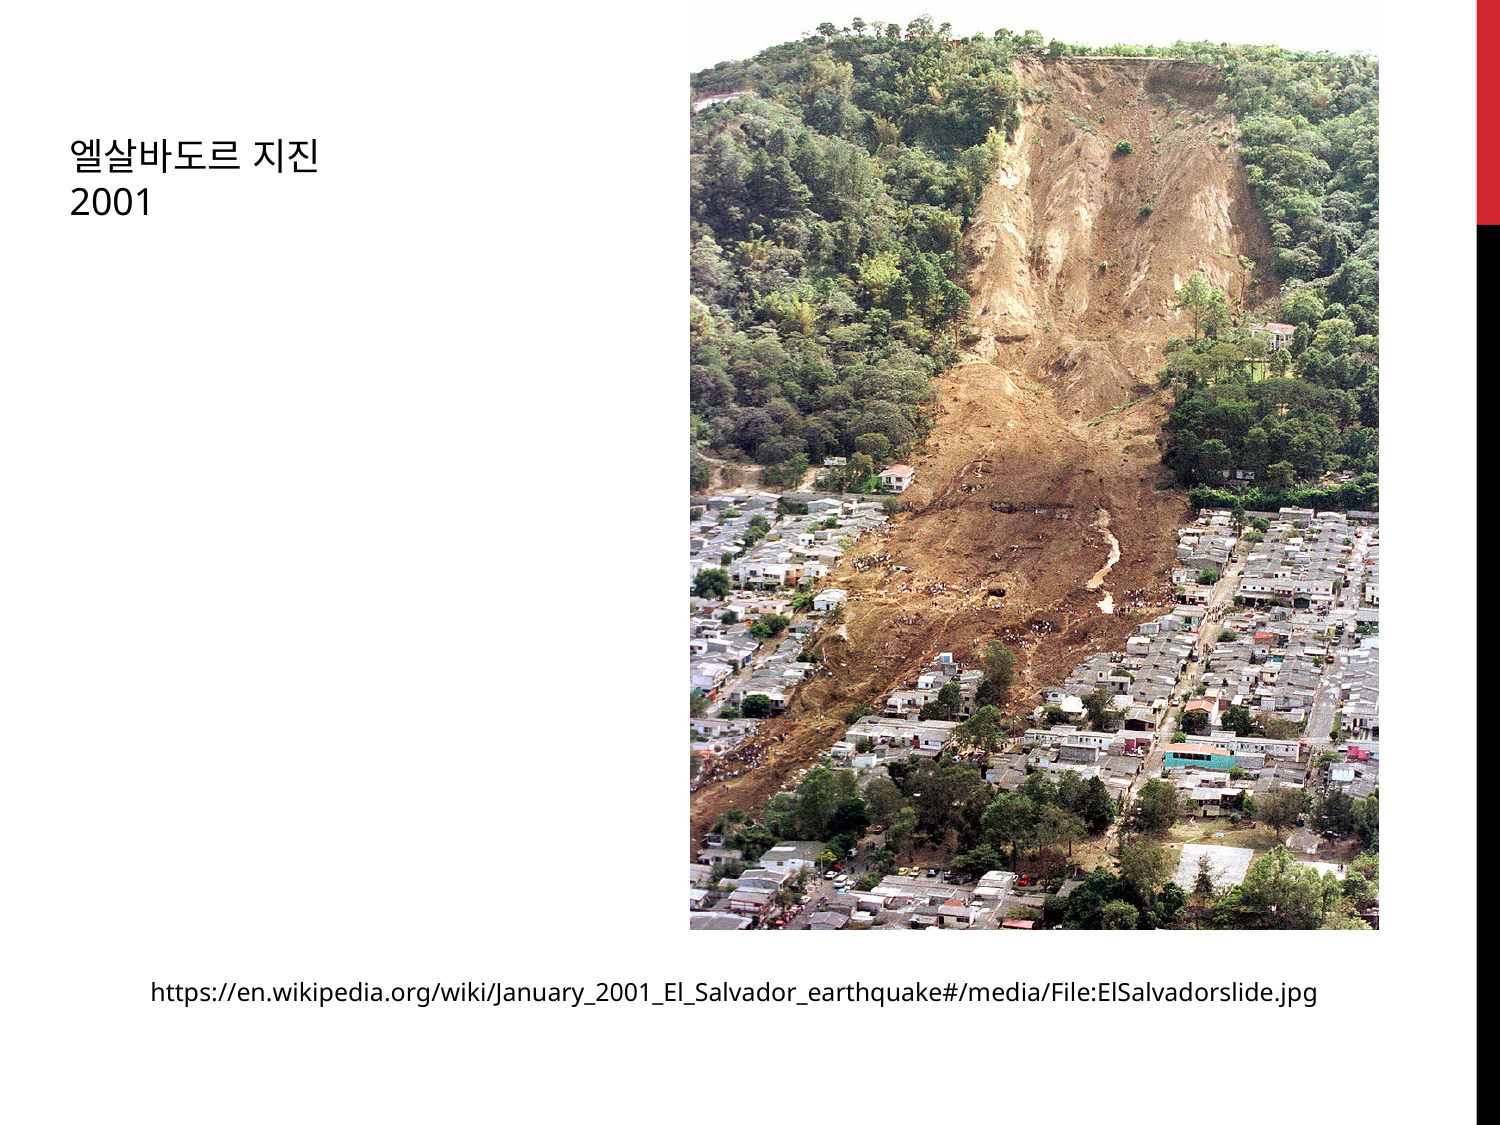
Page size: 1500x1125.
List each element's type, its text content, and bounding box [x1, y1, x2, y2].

picture [690, 0, 1380, 931]
text_box https://en.wikipedia.org/wiki/January_2001_El_Salvador_earthquake#/media/File:ElSalvadorslide.jpg [135, 968, 1400, 1014]
text_box 엘살바도르 지진 2001 [54, 125, 337, 231]
